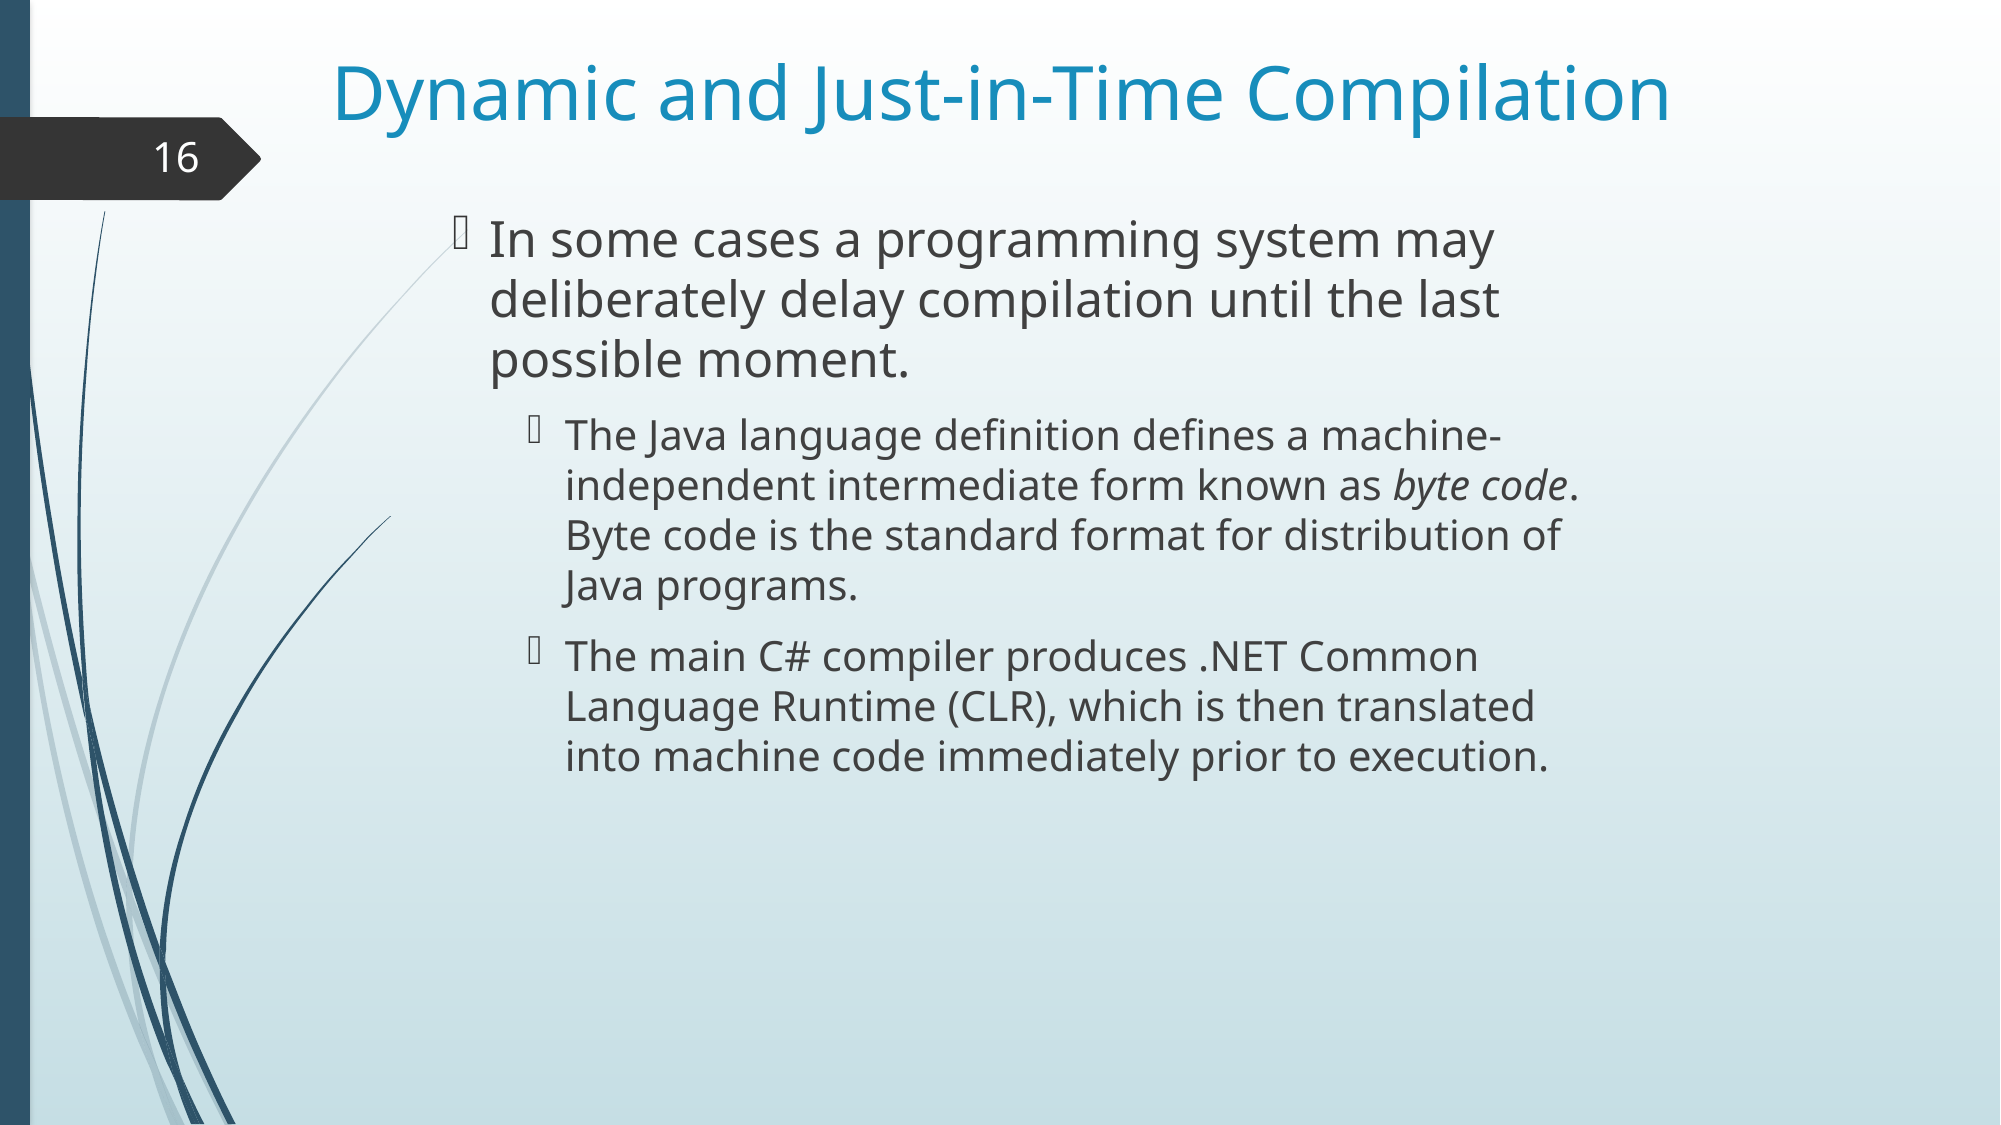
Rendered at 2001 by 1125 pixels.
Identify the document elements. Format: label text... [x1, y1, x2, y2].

list In some cases a programming system may deliberately delay compilation until the last possible moment. The Java language definition defines a machine-independent intermediate form known as byte code. Byte code is the standard format for distribution of Java programs. The main C# compiler produces .NET Common Language Runtime (CLR), which is then translated into machine code immediately prior to execution. [287, 200, 1613, 1013]
title Dynamic and Just-in-Time Compilation [316, 37, 1713, 225]
slide_number 16 [87, 129, 216, 190]
